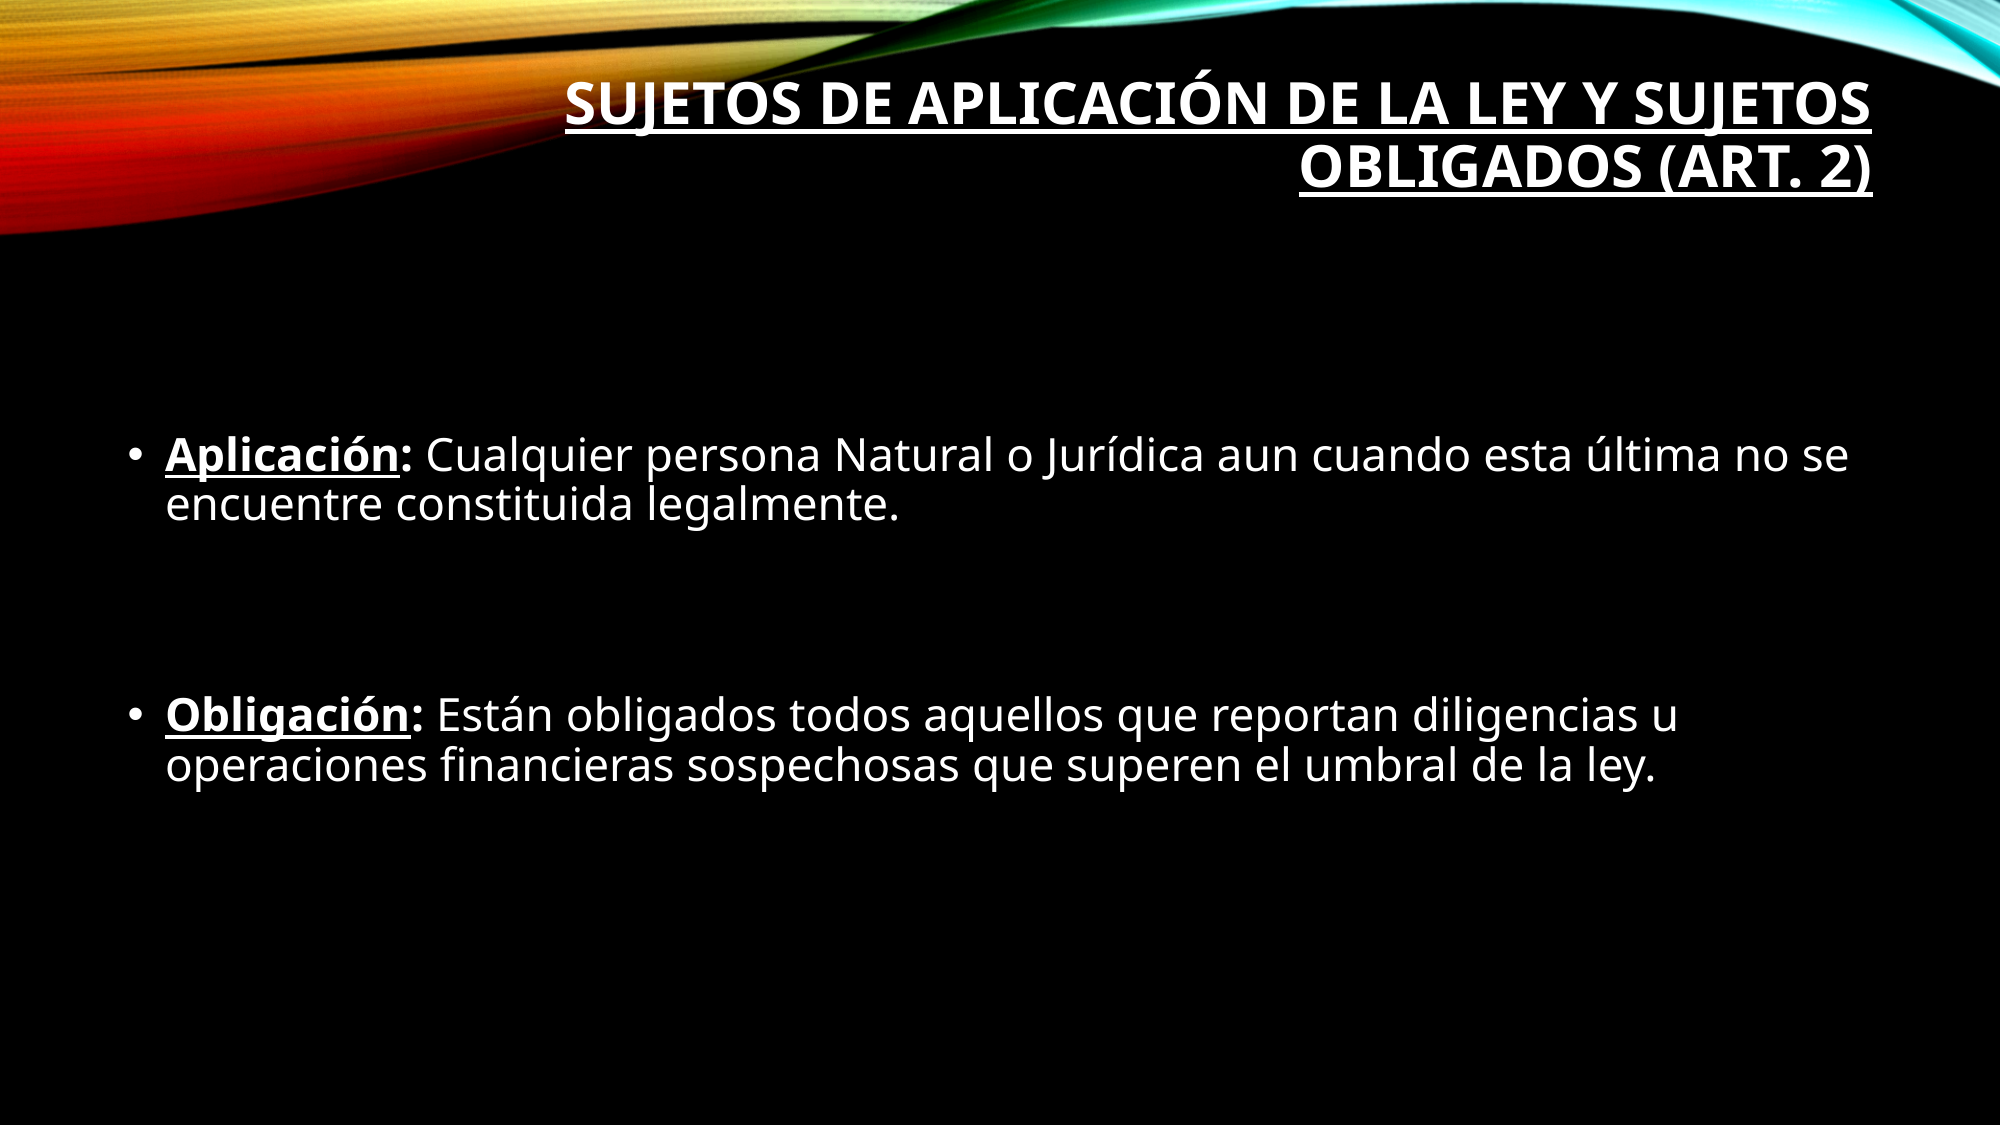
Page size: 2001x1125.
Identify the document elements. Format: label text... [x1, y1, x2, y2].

list Aplicación: Cualquier persona Natural o Jurídica aun cuando esta última no se encuentre constituida legalmente. Obligación: Están obligados todos aquellos que reportan diligencias u operaciones financieras sospechosas que superen el umbral de la ley. [112, 278, 1888, 1042]
title Sujetos de aplicación de la Ley y sujetos obligados (Art. 2) [474, 66, 1888, 278]
picture [0, 0, 2000, 237]
